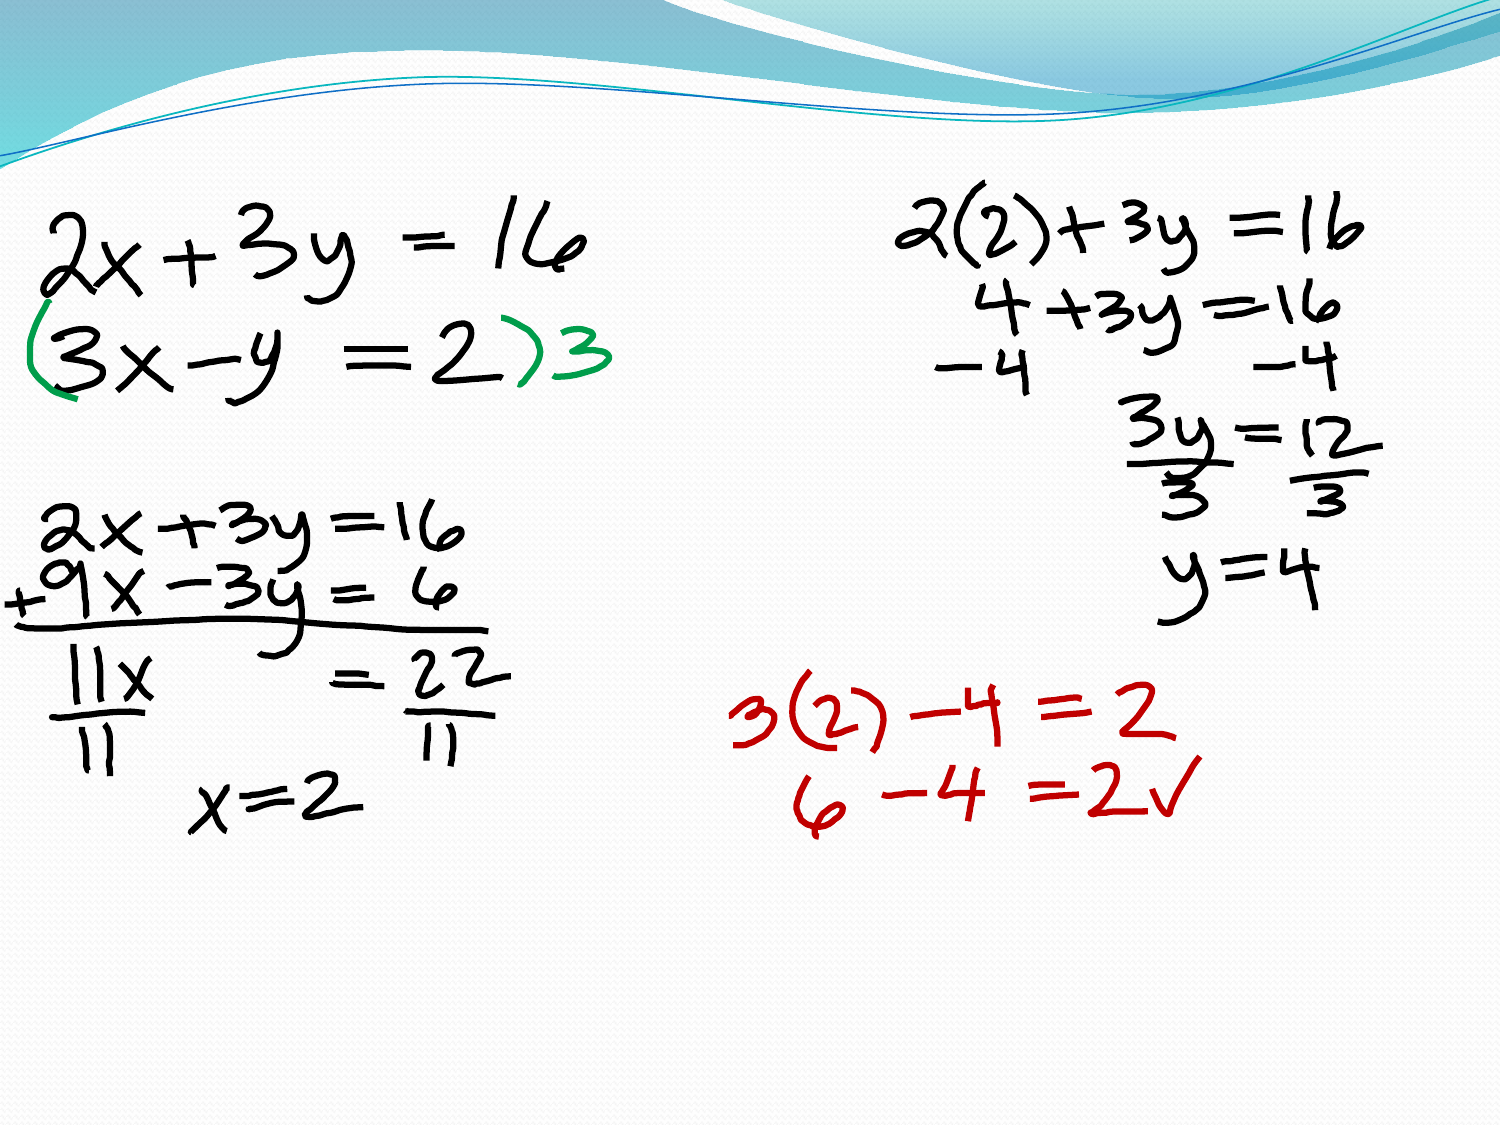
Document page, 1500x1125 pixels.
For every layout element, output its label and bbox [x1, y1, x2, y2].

text_box [306, 233, 353, 303]
text_box [998, 350, 1023, 373]
text_box [1304, 345, 1328, 363]
text_box [1330, 353, 1337, 360]
text_box [851, 689, 885, 753]
text_box [186, 240, 195, 287]
text_box [103, 241, 119, 266]
text_box [524, 200, 585, 271]
text_box [814, 696, 859, 736]
text_box [189, 786, 230, 834]
text_box [1120, 395, 1163, 446]
text_box [1005, 279, 1018, 336]
text_box [413, 245, 455, 249]
text_box [72, 643, 79, 705]
text_box [1028, 783, 1065, 787]
text_box [346, 364, 412, 368]
text_box [939, 764, 973, 797]
text_box [1233, 229, 1284, 235]
text_box [1317, 418, 1383, 457]
text_box [116, 346, 160, 392]
text_box [413, 651, 444, 697]
text_box [1157, 217, 1196, 274]
text_box [935, 366, 982, 370]
text_box [1138, 296, 1179, 354]
text_box [1011, 296, 1031, 306]
text_box [1304, 278, 1339, 322]
text_box [881, 792, 928, 797]
text_box [331, 682, 385, 687]
text_box [1244, 436, 1282, 441]
text_box [333, 596, 375, 602]
text_box [1089, 764, 1148, 815]
text_box [1279, 285, 1293, 322]
text_box [497, 195, 515, 269]
text_box [1161, 481, 1207, 519]
text_box [104, 573, 124, 595]
text_box [200, 788, 213, 808]
text_box [1289, 471, 1369, 482]
text_box [219, 504, 267, 542]
text_box [15, 617, 489, 633]
text_box [1068, 206, 1076, 227]
text_box [1225, 571, 1265, 579]
text_box [448, 724, 454, 767]
text_box [304, 772, 364, 818]
text_box [1213, 305, 1269, 317]
text_box [330, 587, 367, 592]
text_box [1229, 213, 1281, 219]
text_box [335, 525, 385, 530]
text_box [1116, 684, 1177, 739]
text_box [42, 561, 89, 618]
text_box [123, 657, 152, 700]
text_box [43, 505, 95, 551]
text_box [103, 514, 119, 533]
text_box [501, 317, 541, 386]
text_box [728, 698, 776, 746]
text_box [187, 358, 242, 367]
text_box [330, 515, 375, 520]
text_box [1041, 710, 1092, 718]
text_box [1325, 341, 1335, 391]
text_box [1061, 290, 1082, 330]
text_box [1095, 293, 1132, 332]
text_box [1220, 556, 1268, 564]
text_box [402, 234, 445, 239]
text_box [239, 788, 288, 797]
text_box [910, 710, 961, 718]
text_box [1157, 554, 1207, 624]
text_box [193, 255, 216, 259]
text_box [111, 570, 145, 610]
text_box [157, 524, 187, 530]
text_box [399, 502, 408, 541]
text_box [119, 663, 136, 682]
text_box [1306, 485, 1344, 516]
text_box [1074, 307, 1091, 311]
text_box [414, 566, 456, 609]
text_box [124, 594, 141, 615]
text_box [989, 684, 999, 747]
text_box [29, 301, 78, 401]
text_box [1328, 191, 1363, 250]
text_box [1253, 363, 1296, 368]
text_box [18, 589, 23, 602]
text_box [1304, 195, 1310, 253]
text_box [227, 331, 279, 405]
text_box [189, 522, 216, 528]
text_box [137, 683, 153, 700]
text_box [1303, 548, 1316, 611]
text_box [1058, 222, 1105, 234]
text_box [897, 199, 948, 257]
text_box [1202, 298, 1255, 306]
text_box [101, 512, 142, 548]
text_box [20, 604, 25, 617]
text_box [59, 328, 104, 390]
text_box [1304, 419, 1314, 457]
text_box [795, 775, 844, 838]
text_box [117, 532, 143, 554]
text_box [51, 710, 146, 719]
text_box [1234, 426, 1279, 430]
text_box [967, 767, 979, 822]
text_box [405, 710, 496, 717]
text_box [81, 726, 90, 772]
text_box [163, 256, 190, 261]
text_box [1168, 417, 1212, 461]
text_box [1282, 548, 1305, 573]
text_box [1165, 465, 1205, 479]
text_box [335, 672, 369, 676]
text_box [258, 628, 302, 658]
text_box [248, 800, 295, 811]
text_box [42, 214, 97, 296]
text_box [1122, 201, 1149, 242]
text_box [265, 579, 303, 621]
text_box [956, 182, 985, 267]
text_box [167, 581, 212, 589]
text_box [143, 364, 174, 391]
text_box [1020, 349, 1028, 396]
text_box [216, 565, 260, 607]
text_box [1308, 561, 1320, 569]
text_box [1013, 194, 1048, 265]
text_box [1038, 696, 1082, 703]
text_box [1126, 460, 1234, 465]
text_box [240, 204, 295, 277]
text_box [974, 784, 985, 794]
text_box [4, 598, 46, 606]
text_box [425, 724, 431, 761]
text_box [1029, 793, 1080, 800]
text_box [1075, 230, 1084, 254]
text_box [453, 648, 511, 686]
text_box [1151, 756, 1201, 815]
text_box [95, 646, 103, 702]
text_box [421, 498, 463, 552]
text_box [977, 283, 1009, 308]
text_box [103, 723, 111, 777]
text_box [213, 809, 227, 832]
text_box [122, 345, 143, 366]
text_box [117, 265, 142, 296]
text_box [967, 687, 991, 708]
text_box [271, 513, 308, 572]
text_box [95, 244, 141, 287]
text_box [983, 207, 1017, 256]
text_box [182, 514, 196, 549]
text_box [791, 670, 838, 749]
text_box [552, 328, 610, 378]
text_box [434, 322, 503, 382]
